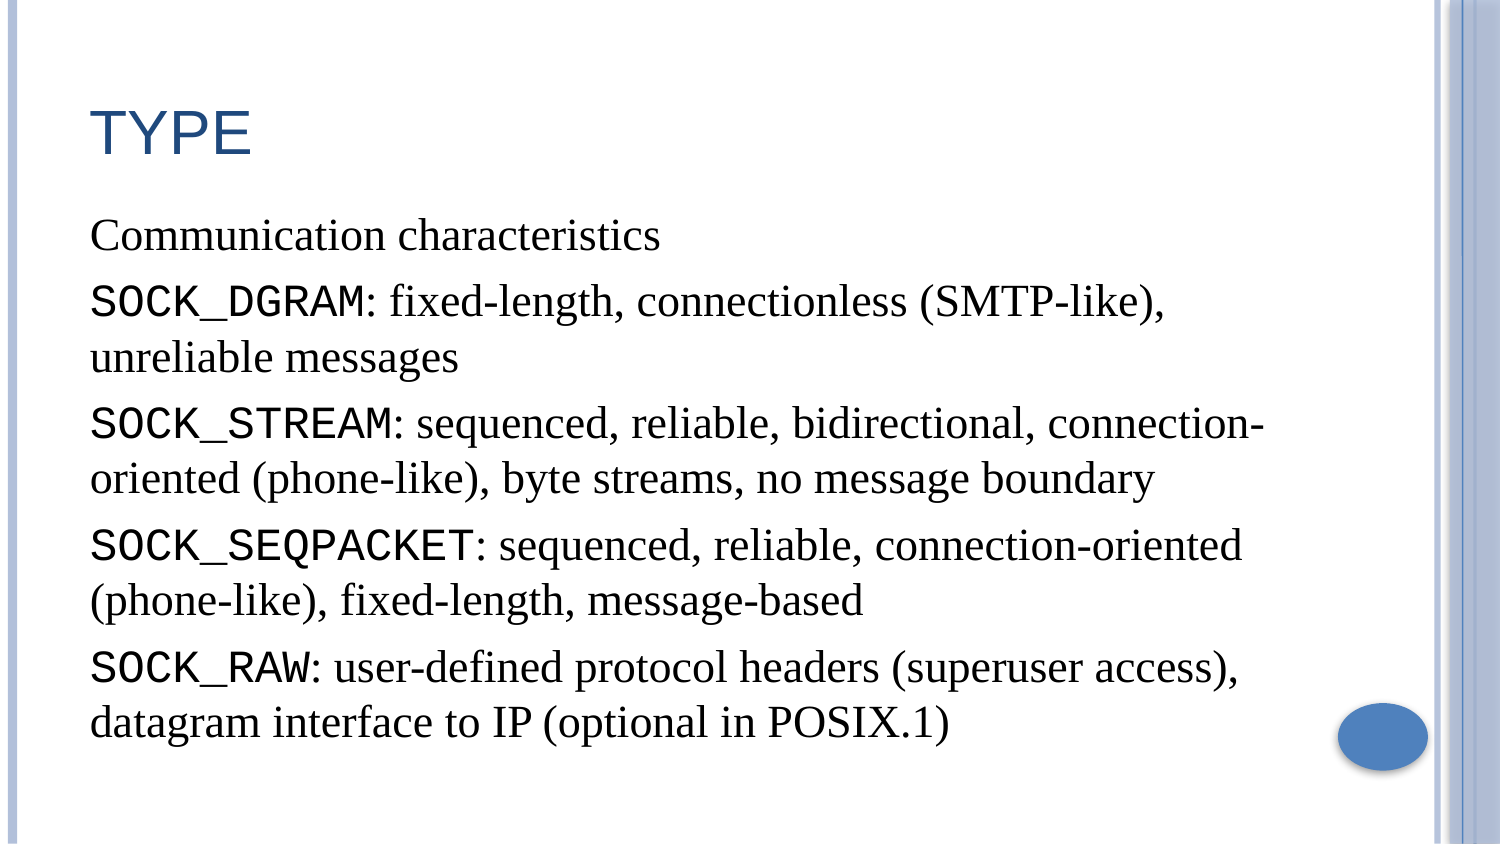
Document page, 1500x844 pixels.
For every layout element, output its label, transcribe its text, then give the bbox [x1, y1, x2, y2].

title Type [75, 33, 1300, 175]
list Communication characteristics SOCK_DGRAM: fixed-length, connectionless (SMTP-like), unreliable messages SOCK_STREAM: sequenced, reliable, bidirectional, connection-oriented (phone-like), byte streams, no message boundary SOCK_SEQPACKET: sequenced, reliable, connection-oriented (phone-like), fixed-length, message-based SOCK_RAW: user-defined protocol headers (superuser access), datagram interface to IP (optional in POSIX.1) [75, 196, 1300, 797]
